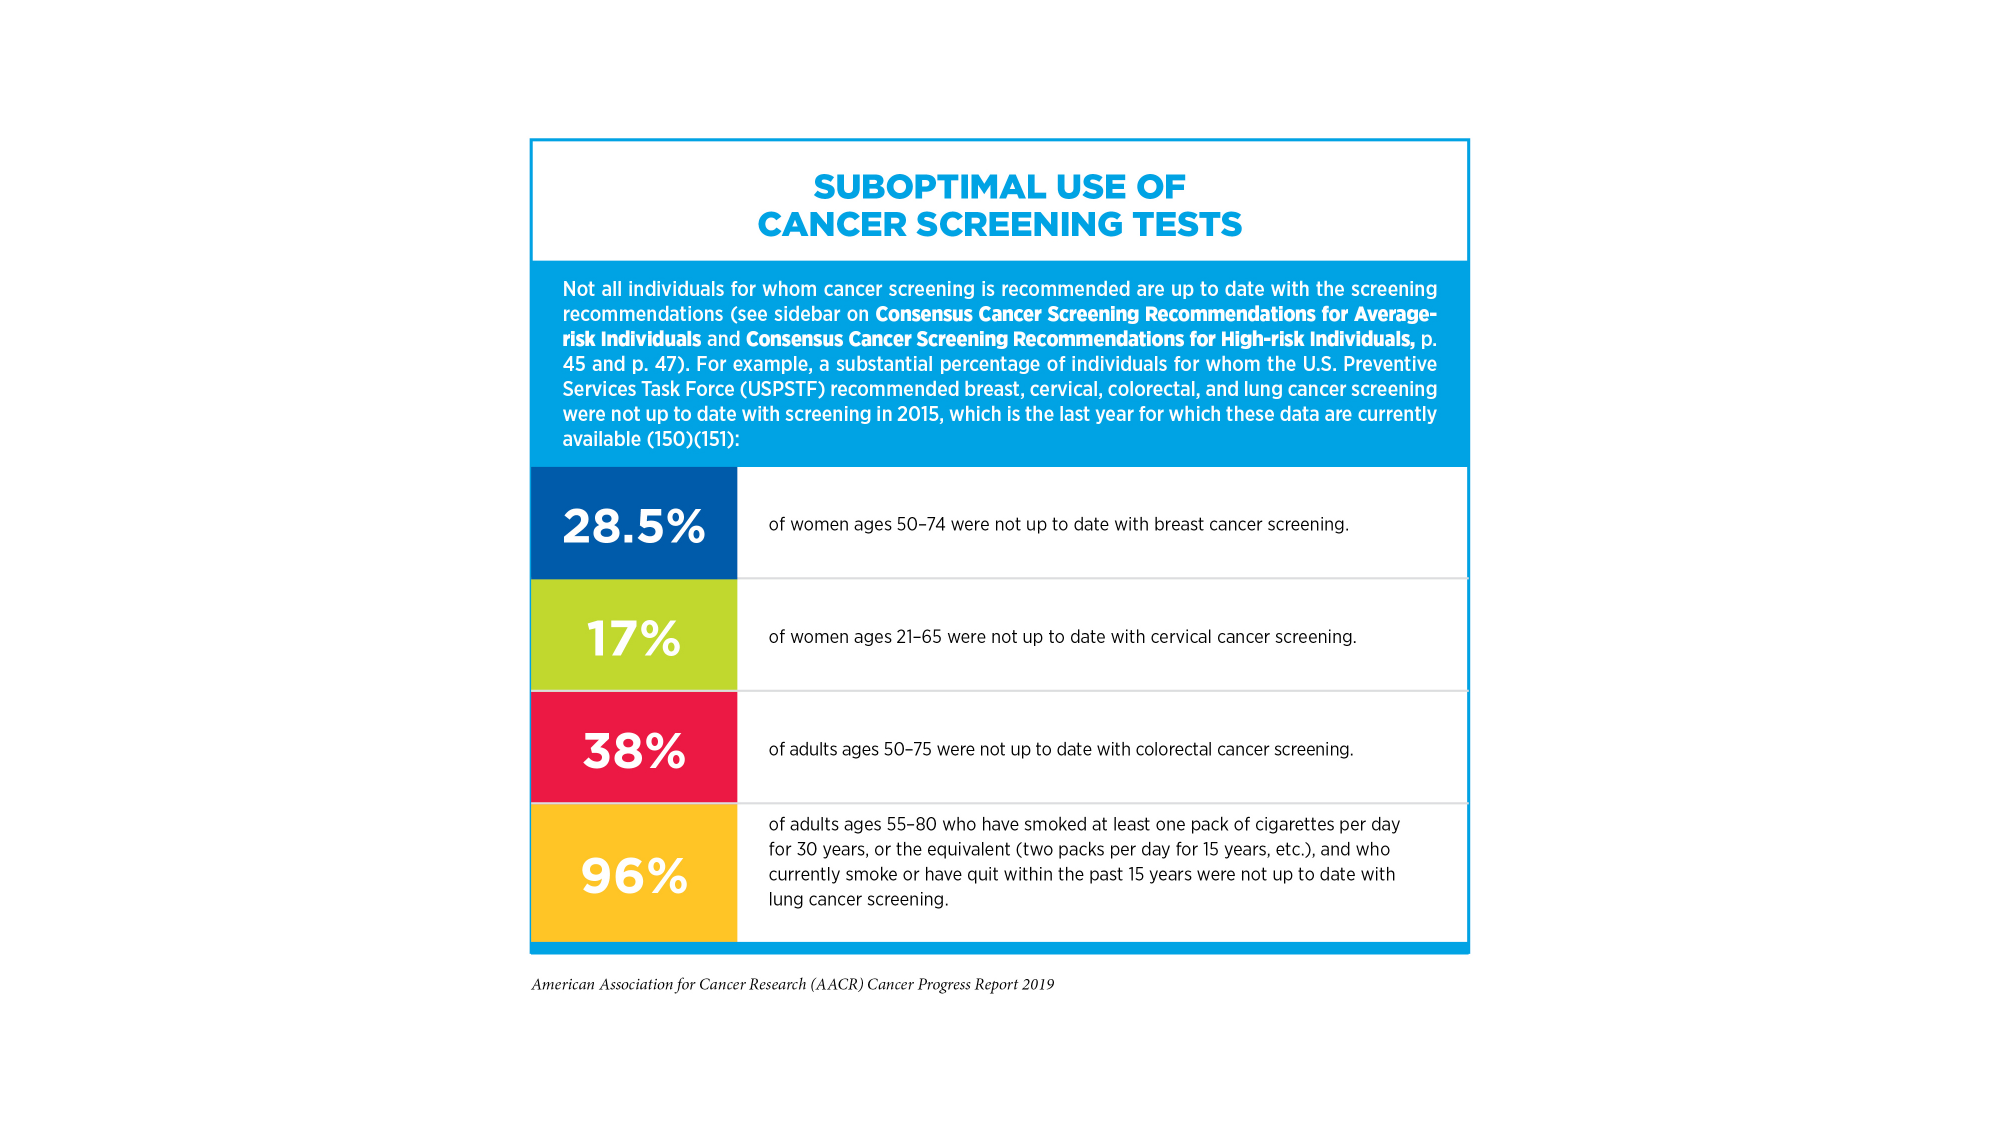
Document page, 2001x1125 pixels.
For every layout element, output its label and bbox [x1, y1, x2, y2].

picture [493, 109, 1507, 1016]
